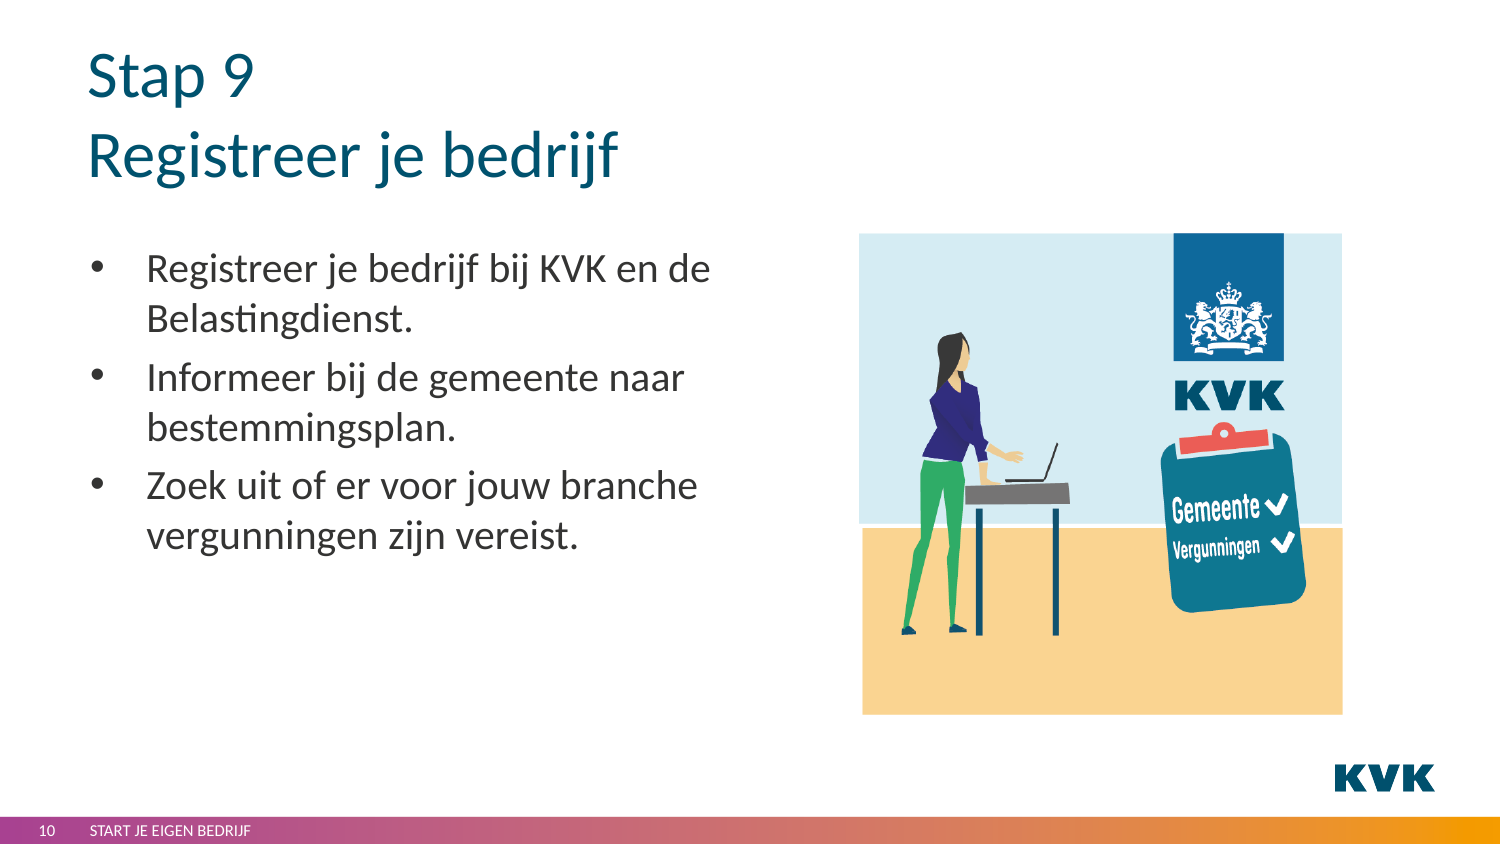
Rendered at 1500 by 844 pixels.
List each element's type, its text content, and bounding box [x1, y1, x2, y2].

title Stap 9 Registreer je bedrijf [72, 69, 1423, 210]
text_box START JE EIGEN BEDRIJF [89, 811, 293, 844]
picture [0, 0, 1500, 844]
text_box 10 [38, 811, 73, 844]
list Registreer je bedrijf bij KVK en de Belastingdienst. Informeer bij de gemeente naar bestemmingsplan. Zoek uit of er voor jouw branche vergunningen zijn vereist. [75, 233, 777, 728]
